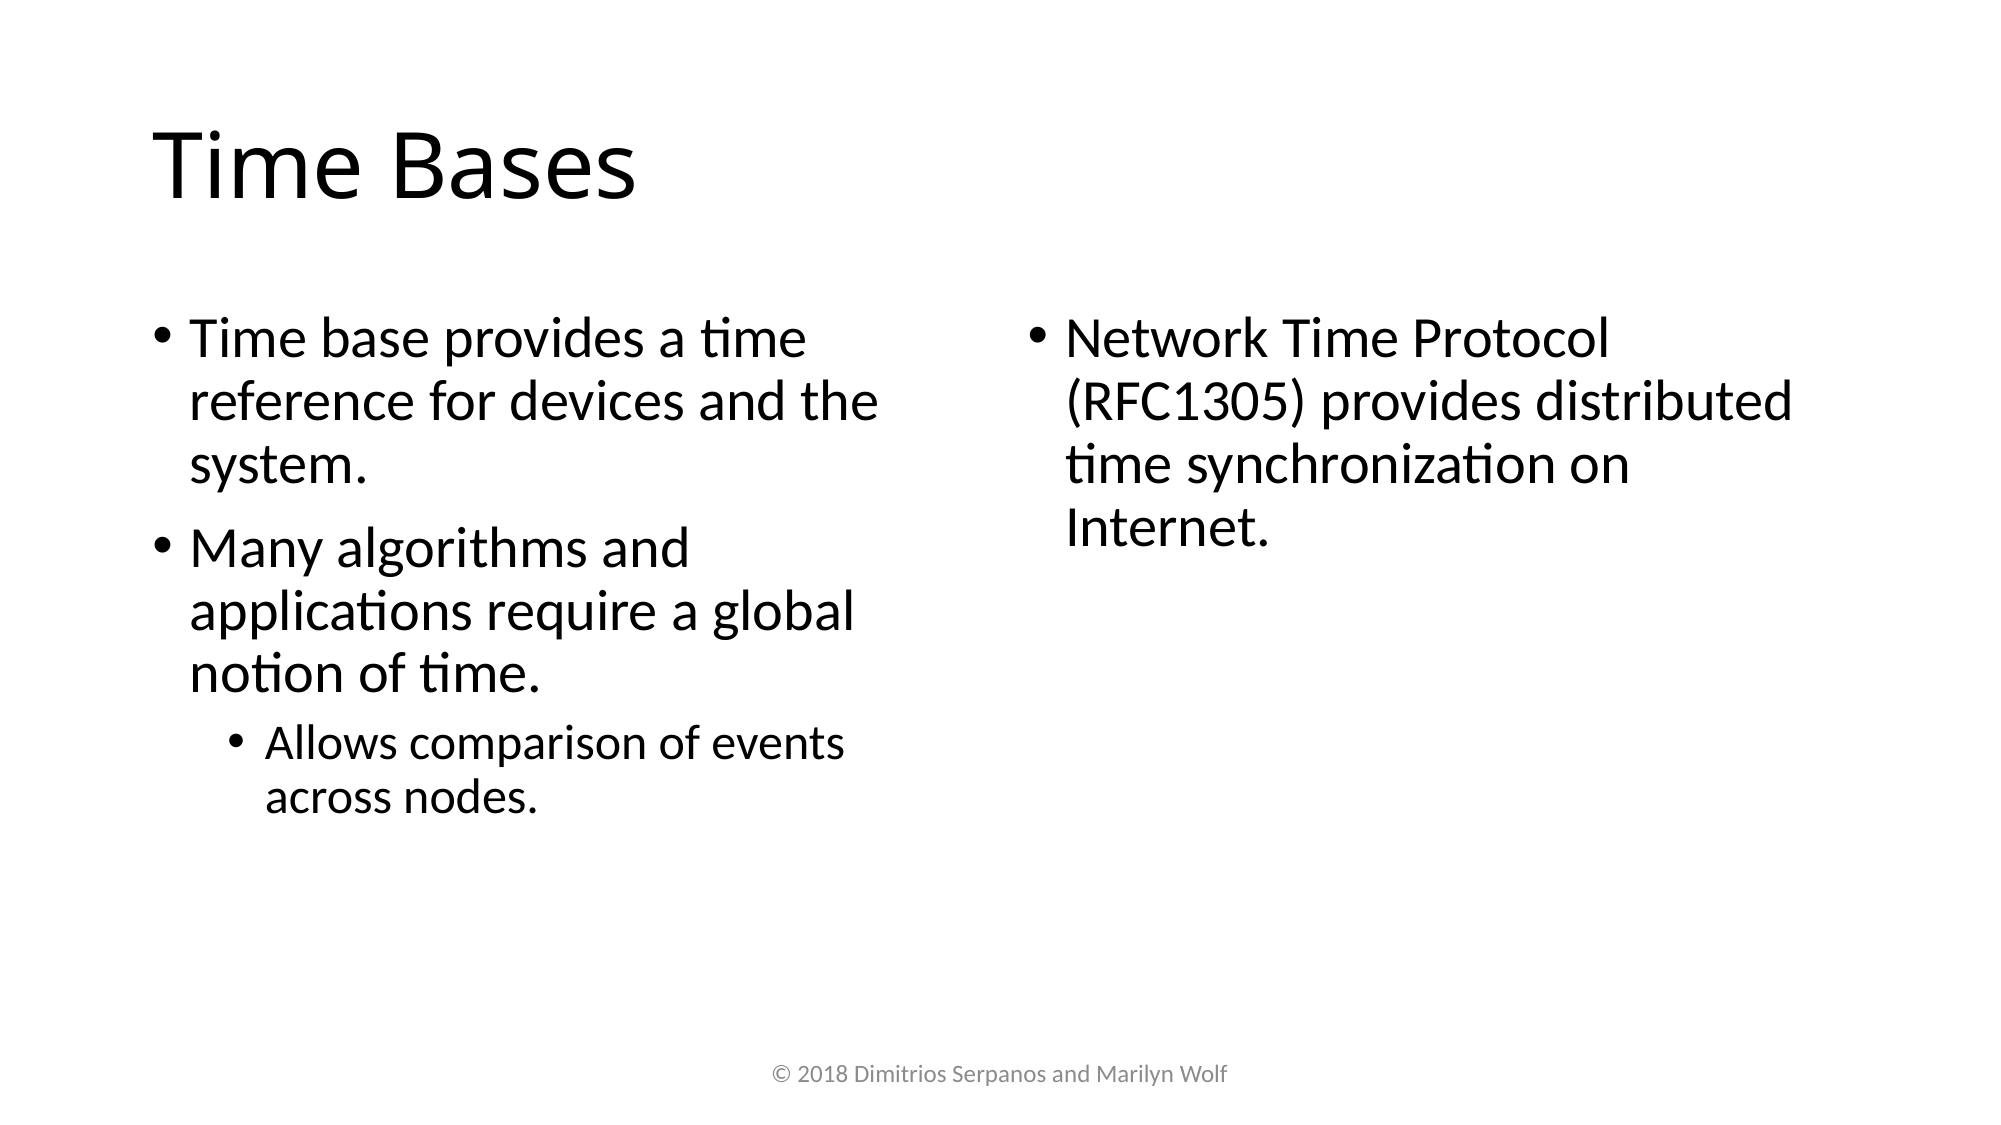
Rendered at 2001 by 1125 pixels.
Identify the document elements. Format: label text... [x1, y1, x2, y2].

title Time Bases [137, 59, 1863, 278]
footer © 2018 Dimitrios Serpanos and Marilyn Wolf [662, 1042, 1338, 1103]
list Network Time Protocol (RFC1305) provides distributed time synchronization on Internet. [1012, 299, 1863, 1014]
list Time base provides a time reference for devices and the system. Many algorithms and applications require a global notion of time. Allows comparison of events across nodes. [137, 299, 988, 1014]
